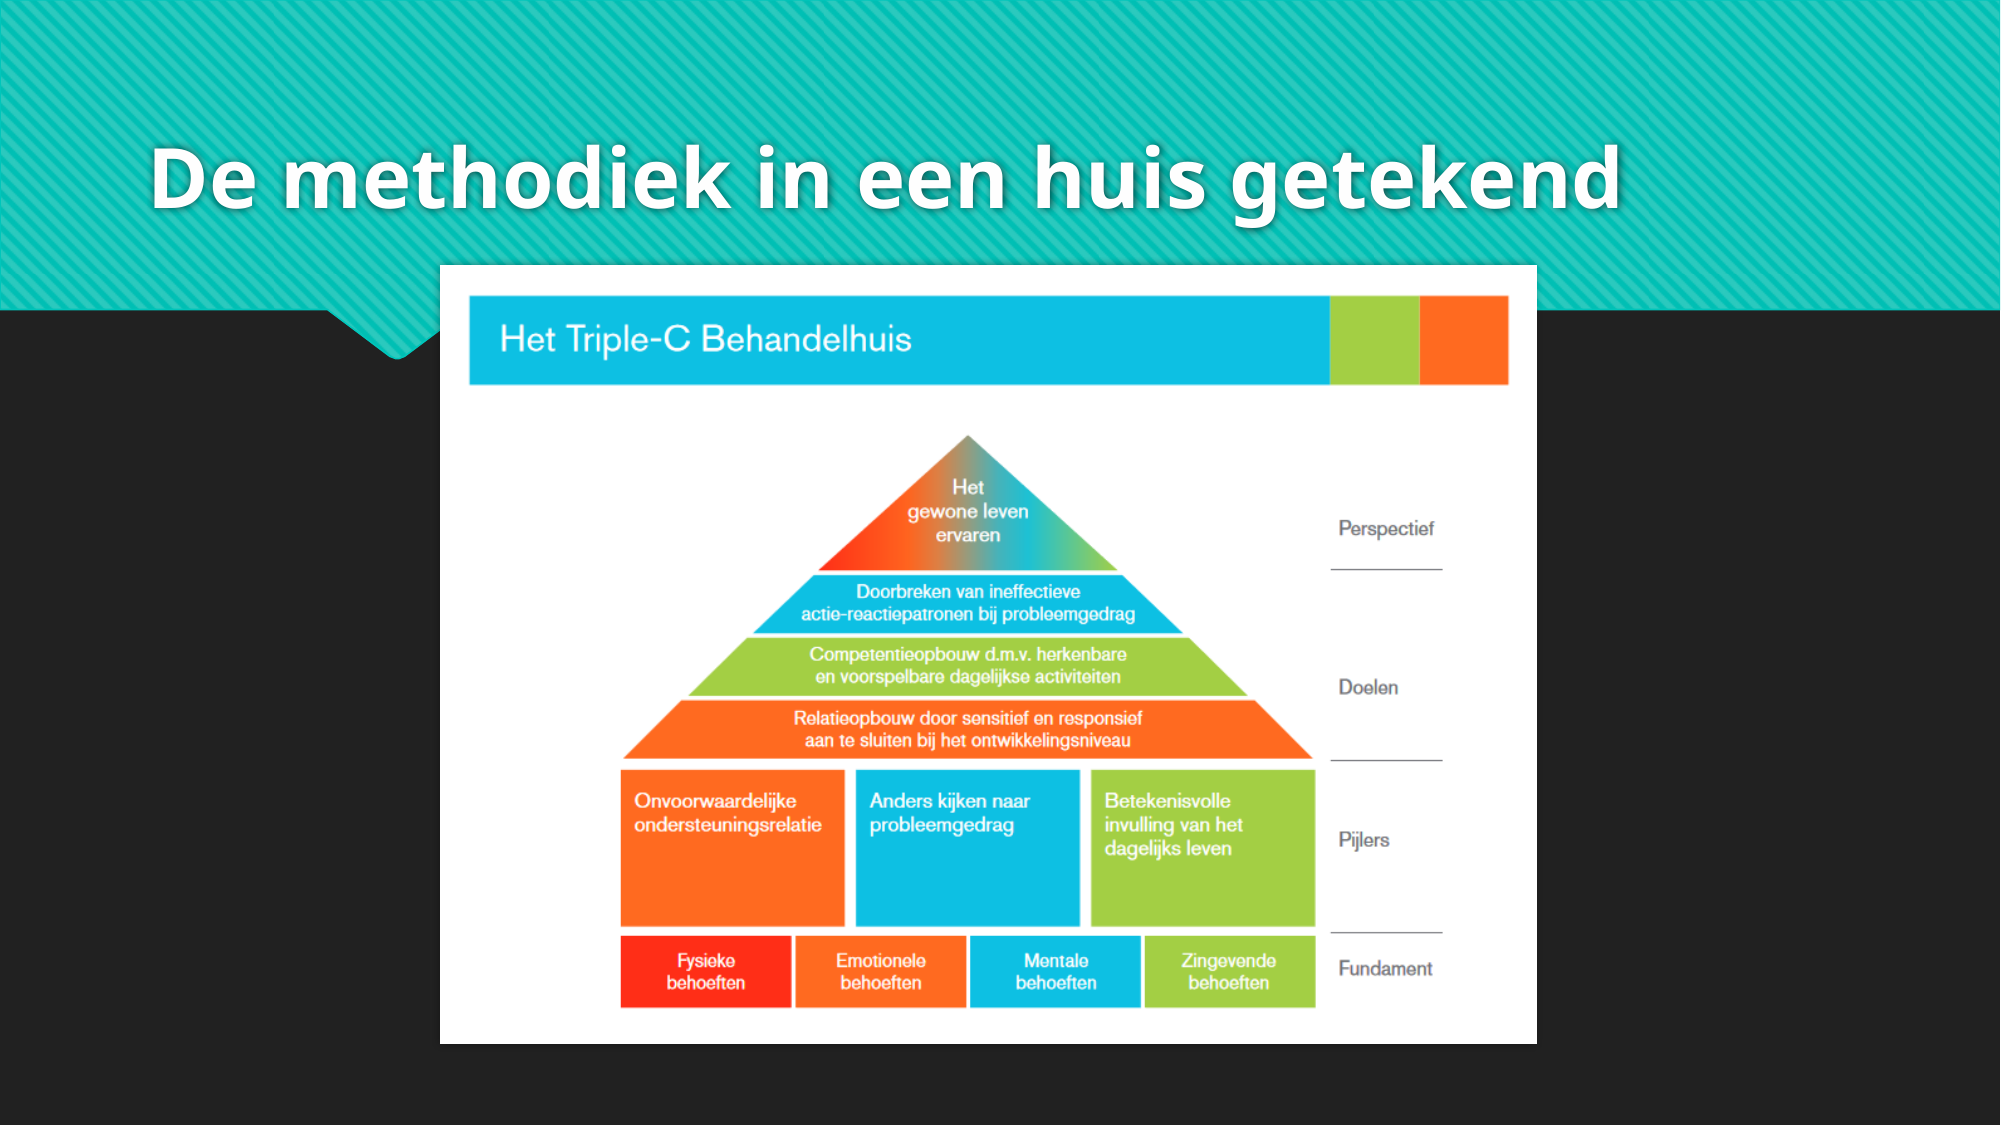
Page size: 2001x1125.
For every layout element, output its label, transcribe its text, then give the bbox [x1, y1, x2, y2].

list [440, 265, 1537, 1044]
title De methodiek in een huis getekend [132, 73, 1868, 233]
